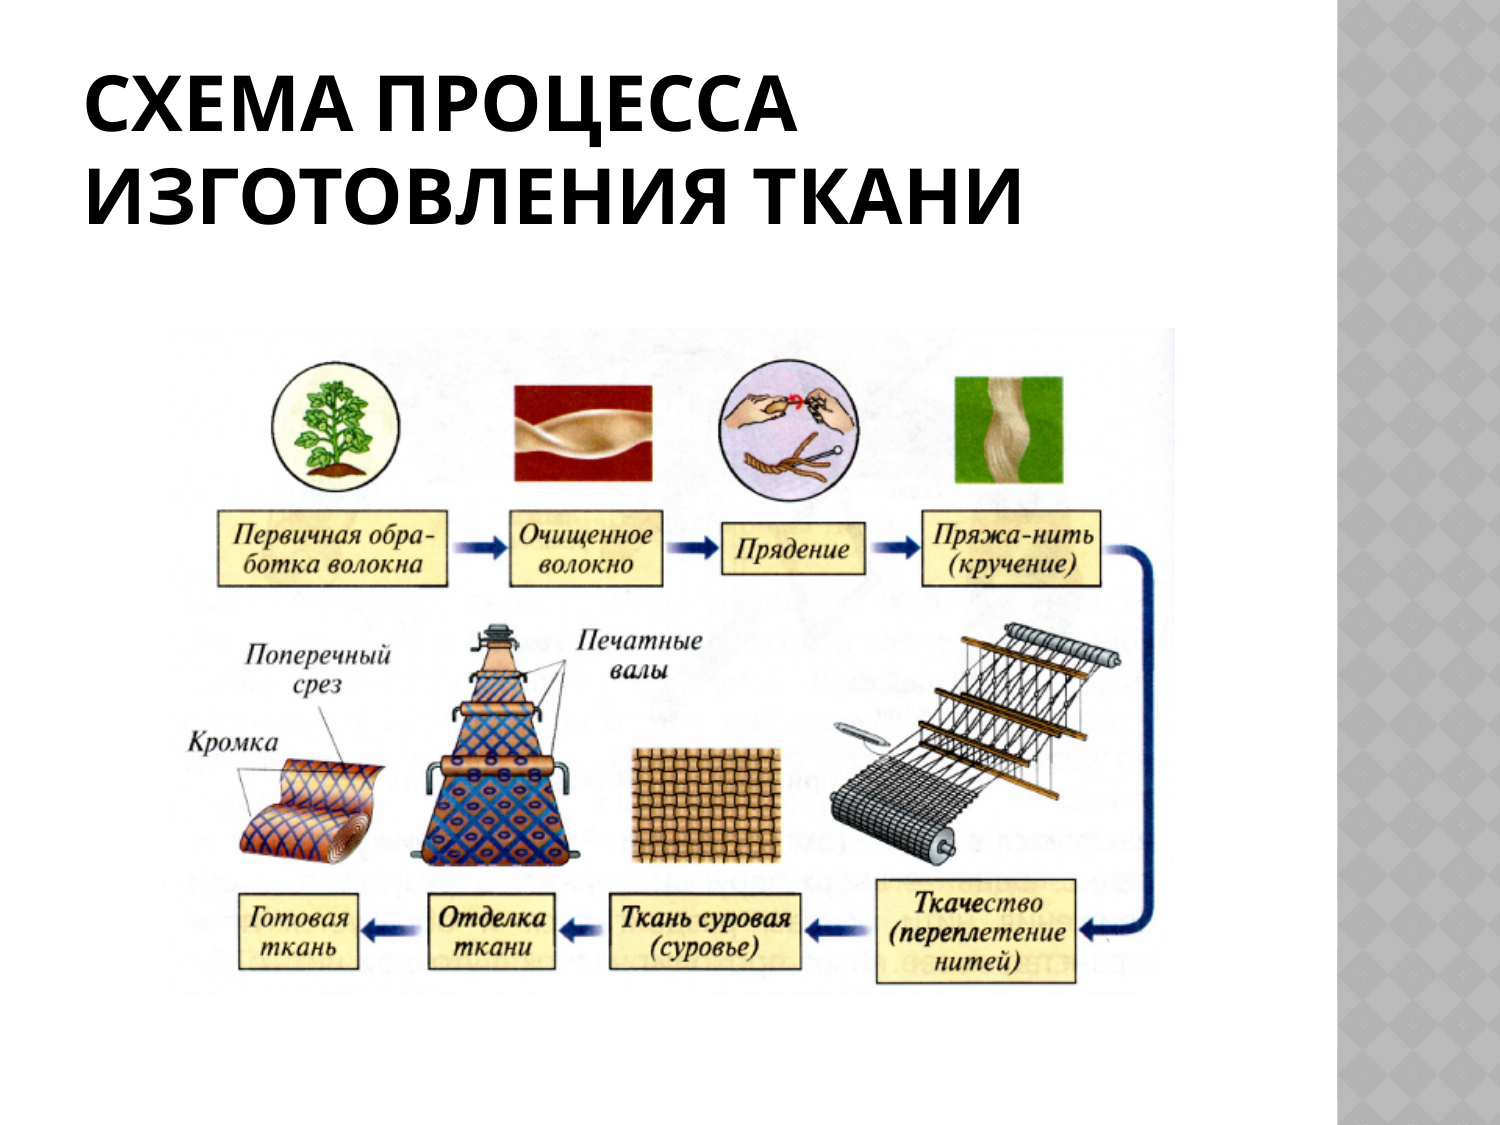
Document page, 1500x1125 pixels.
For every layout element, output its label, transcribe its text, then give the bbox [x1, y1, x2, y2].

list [162, 328, 1176, 995]
title Схема процесса изготовления ткани [75, 52, 1263, 240]
